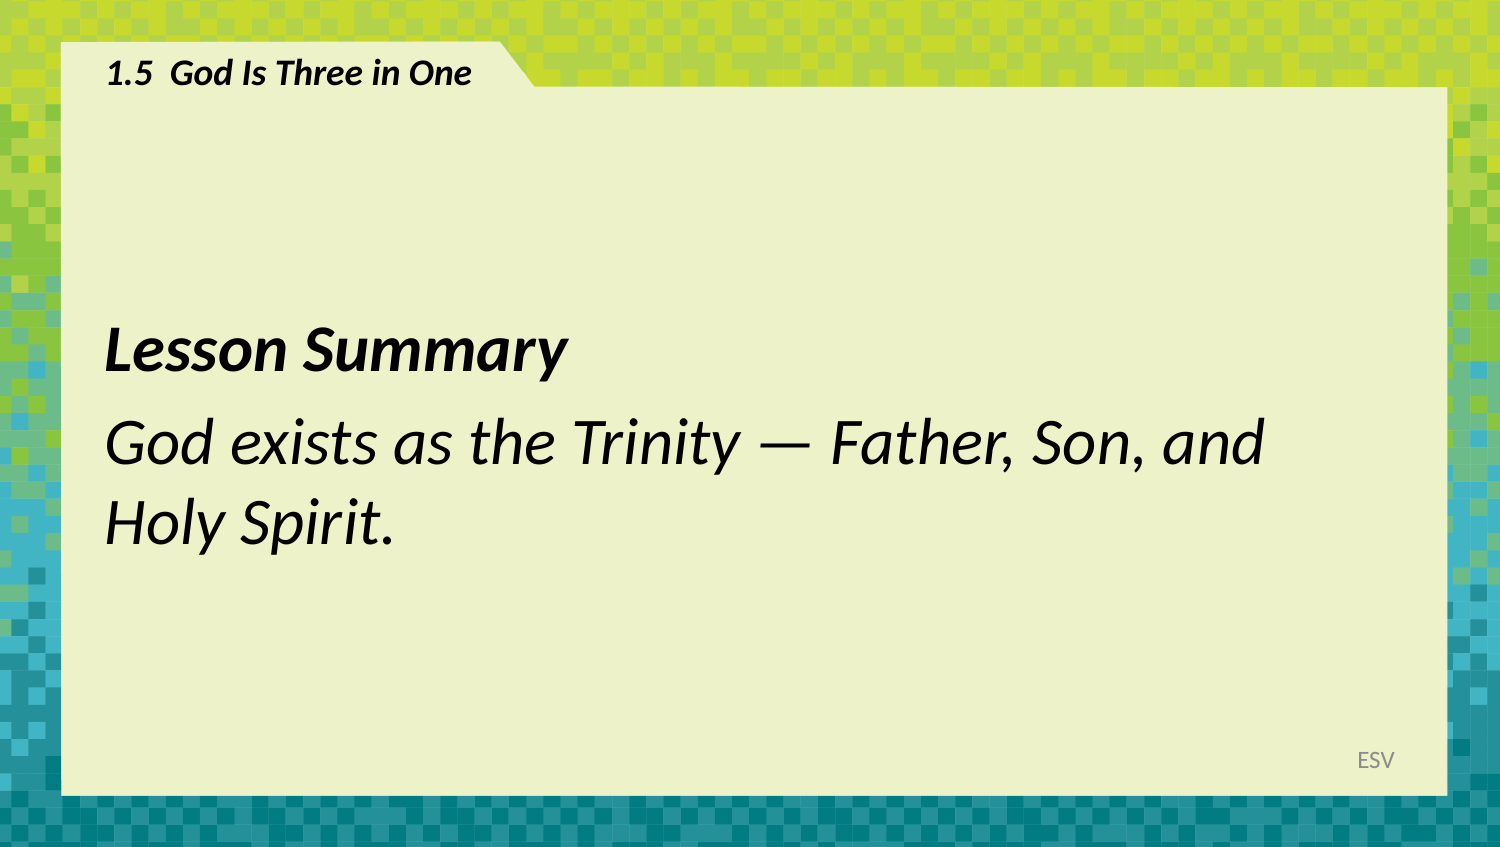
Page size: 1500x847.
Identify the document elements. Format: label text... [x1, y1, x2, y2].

footer ESV [934, 736, 1410, 782]
list Lesson Summary God exists as the Trinity — Father, Son, and Holy Spirit. [89, 141, 1403, 722]
picture [0, 0, 1500, 847]
title 1.5 God Is Three in One [89, 33, 1420, 108]
